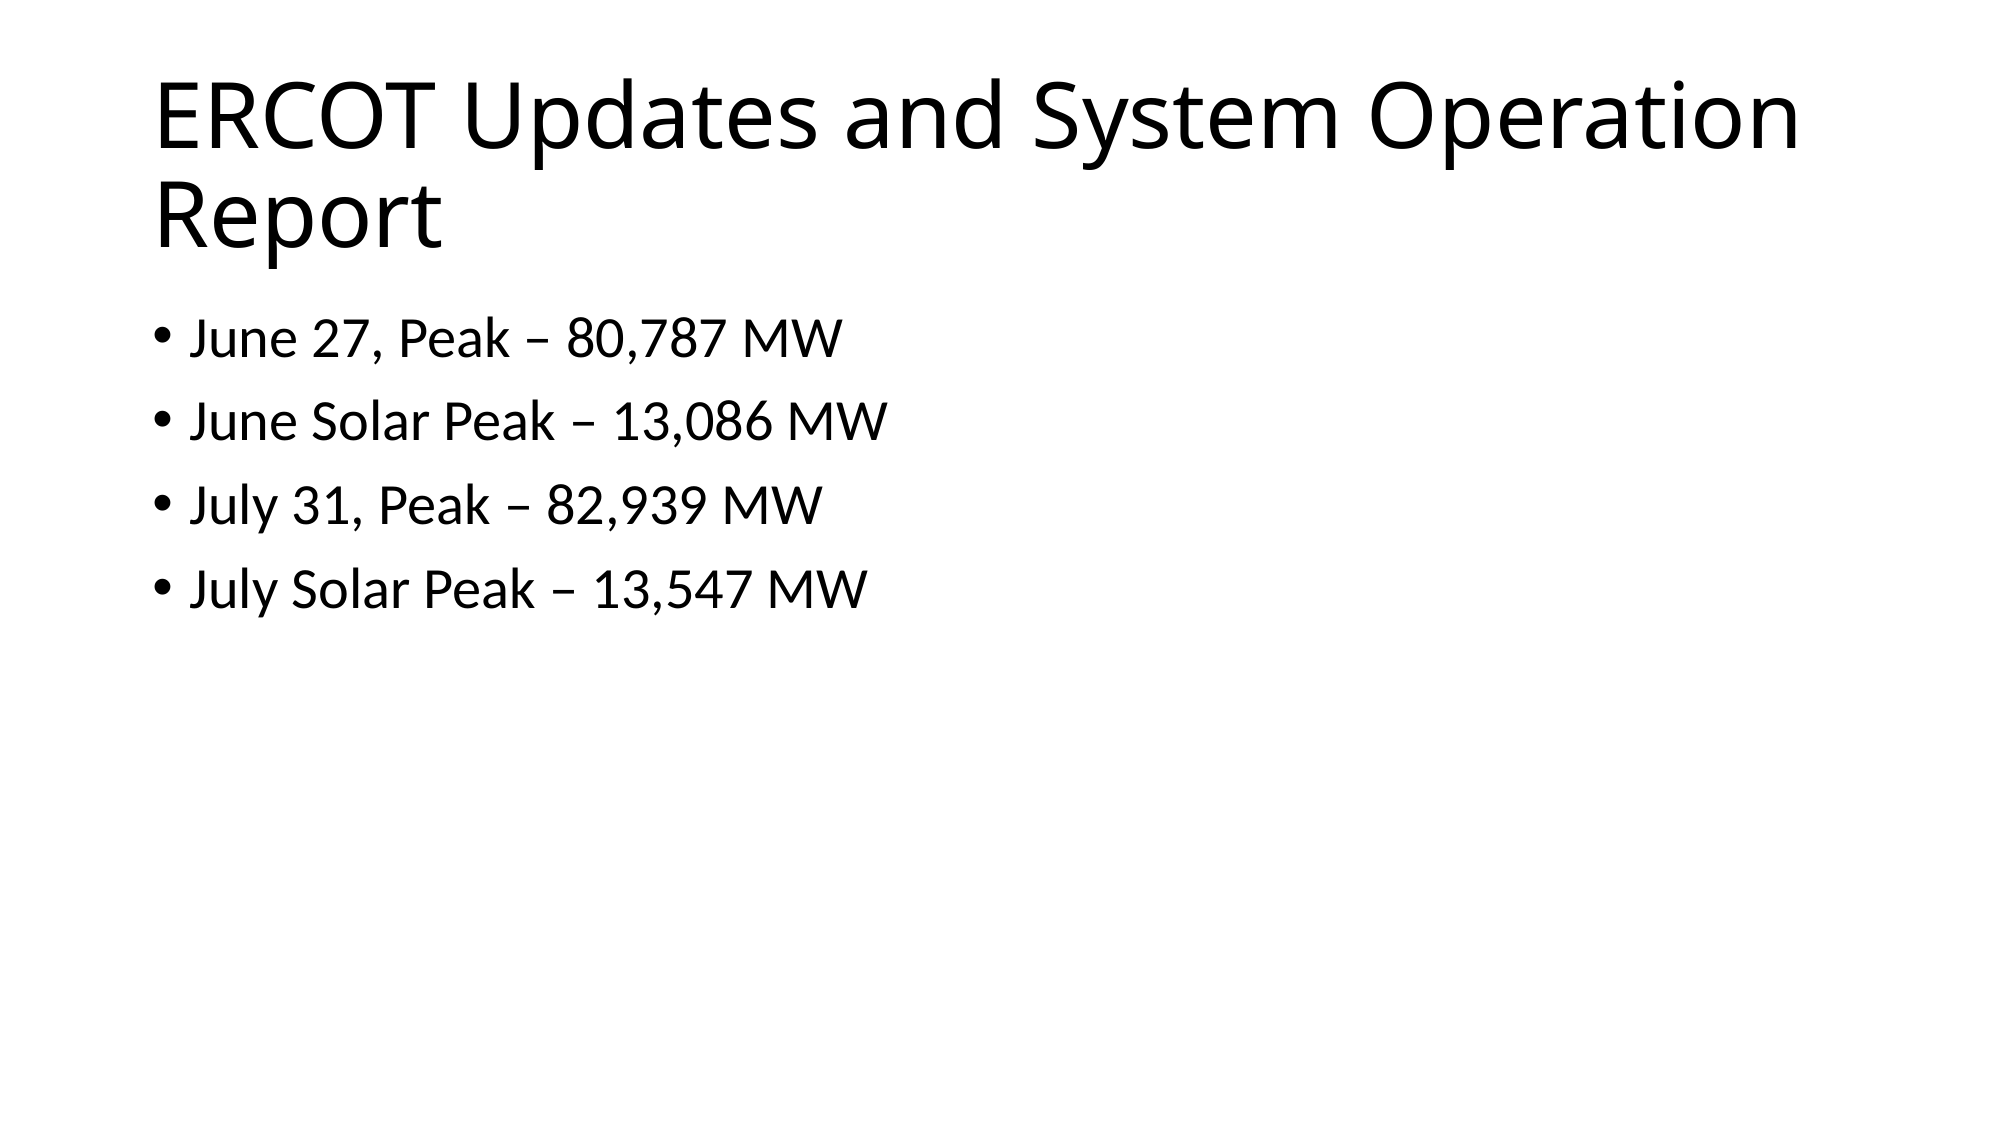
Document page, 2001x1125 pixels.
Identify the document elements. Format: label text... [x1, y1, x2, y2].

list June 27, Peak – 80,787 MW June Solar Peak – 13,086 MW July 31, Peak – 82,939 MW July Solar Peak – 13,547 MW [137, 299, 1863, 1014]
title ERCOT Updates and System Operation Report [137, 59, 1863, 278]
